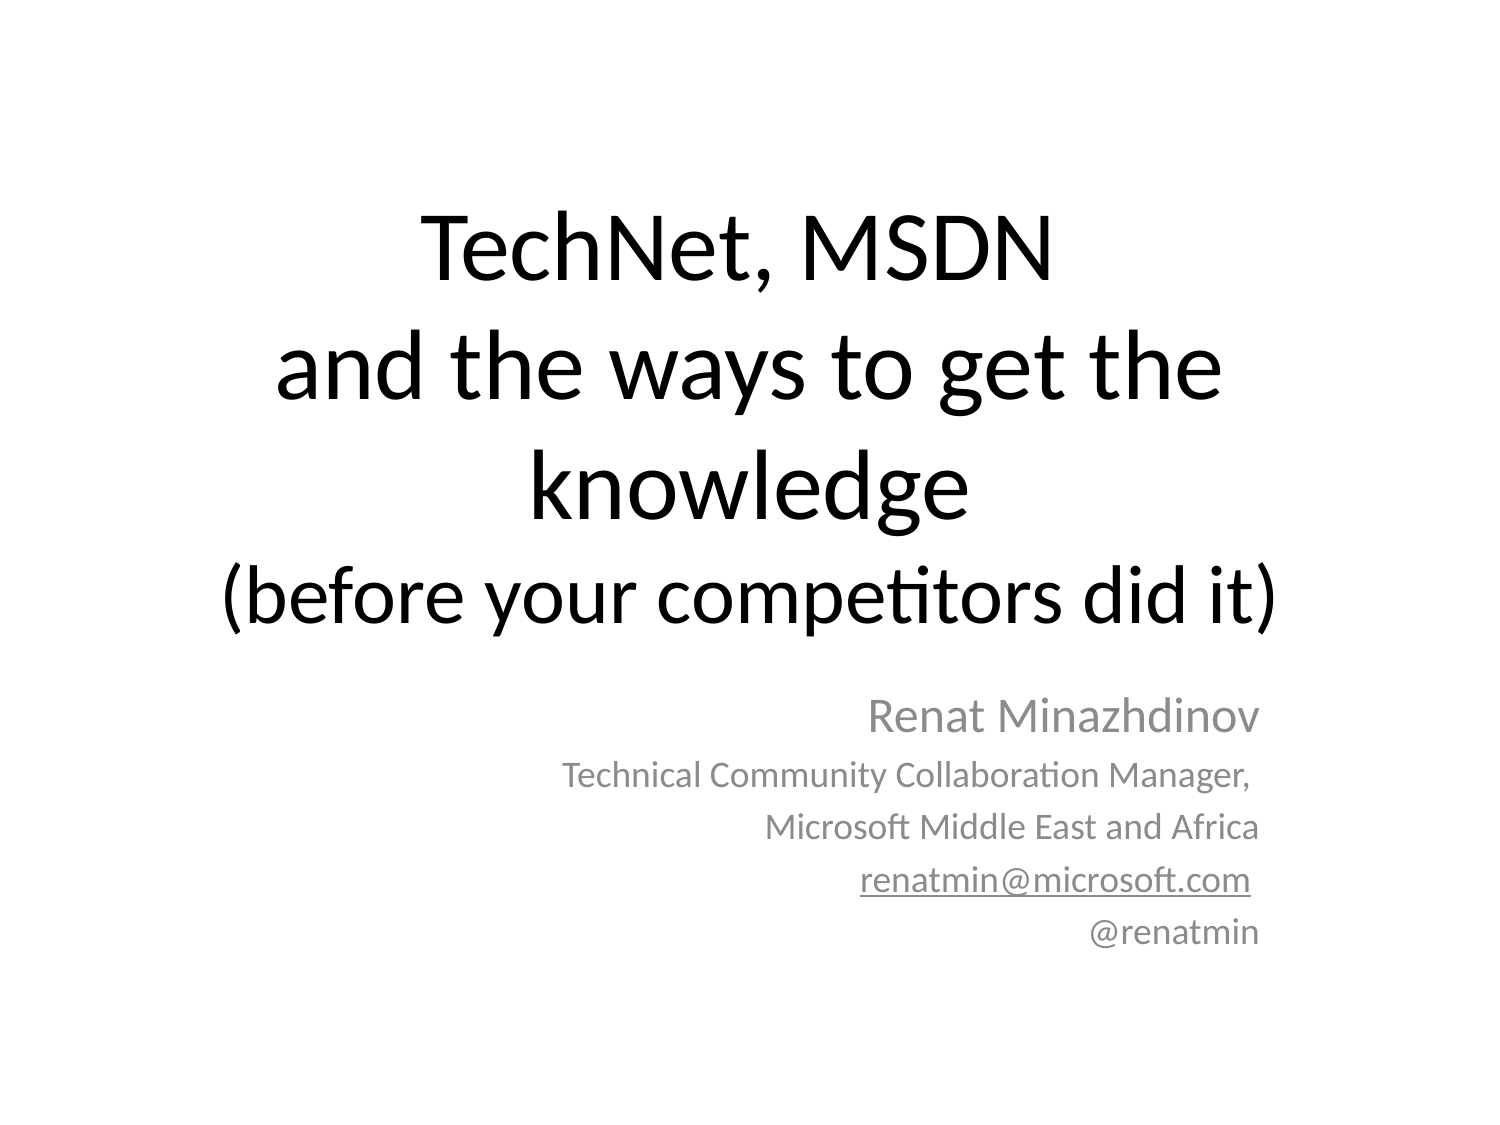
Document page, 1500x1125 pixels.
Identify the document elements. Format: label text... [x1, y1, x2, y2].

subtitle Renat Minazhdinov Technical Community Collaboration Manager, Microsoft Middle East and Africa renatmin@microsoft.com @renatmin [225, 675, 1275, 963]
title TechNet, MSDN and the ways to get the knowledge (before your competitors did it) [112, 349, 1388, 591]
